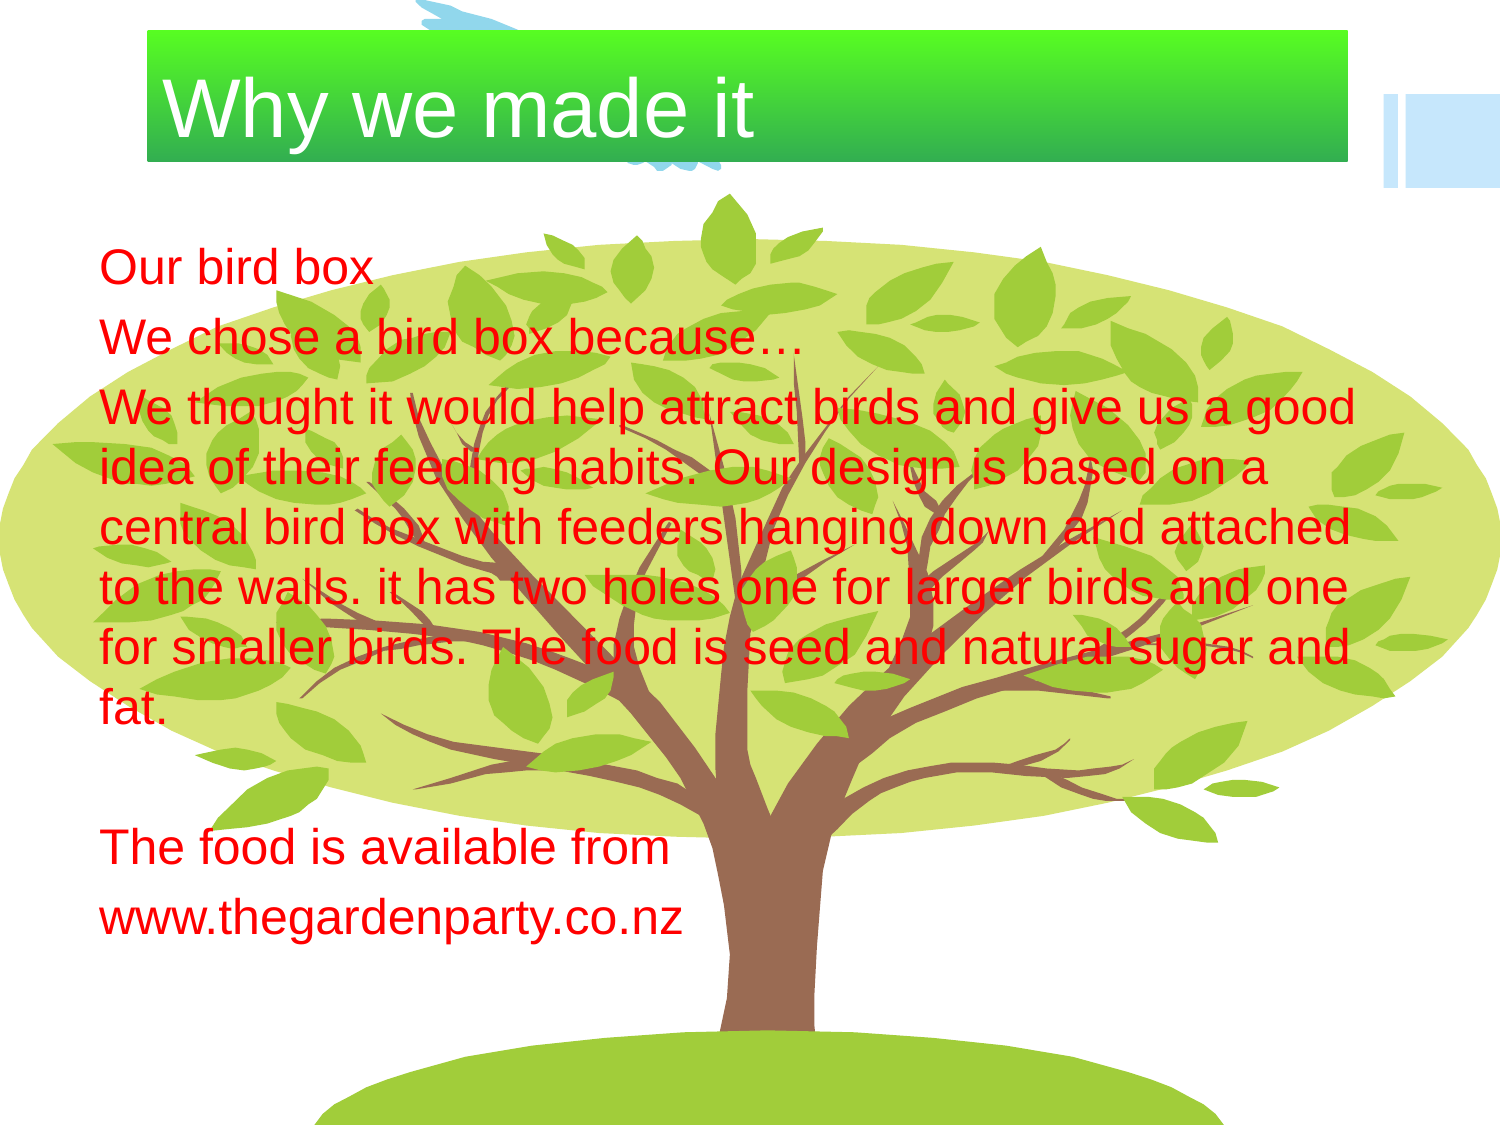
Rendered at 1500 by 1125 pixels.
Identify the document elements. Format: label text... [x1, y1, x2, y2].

list Our bird box We chose a bird box because… We thought it would help attract birds and give us a good idea of their feeding habits. Our design is based on a central bird box with feeders hanging down and attached to the walls. it has two holes one for larger birds and one for smaller birds. The food is seed and natural sugar and fat. The food is available from www.thegardenparty.co.nz [76, 227, 1412, 1121]
title Why we made it [147, 30, 1348, 162]
